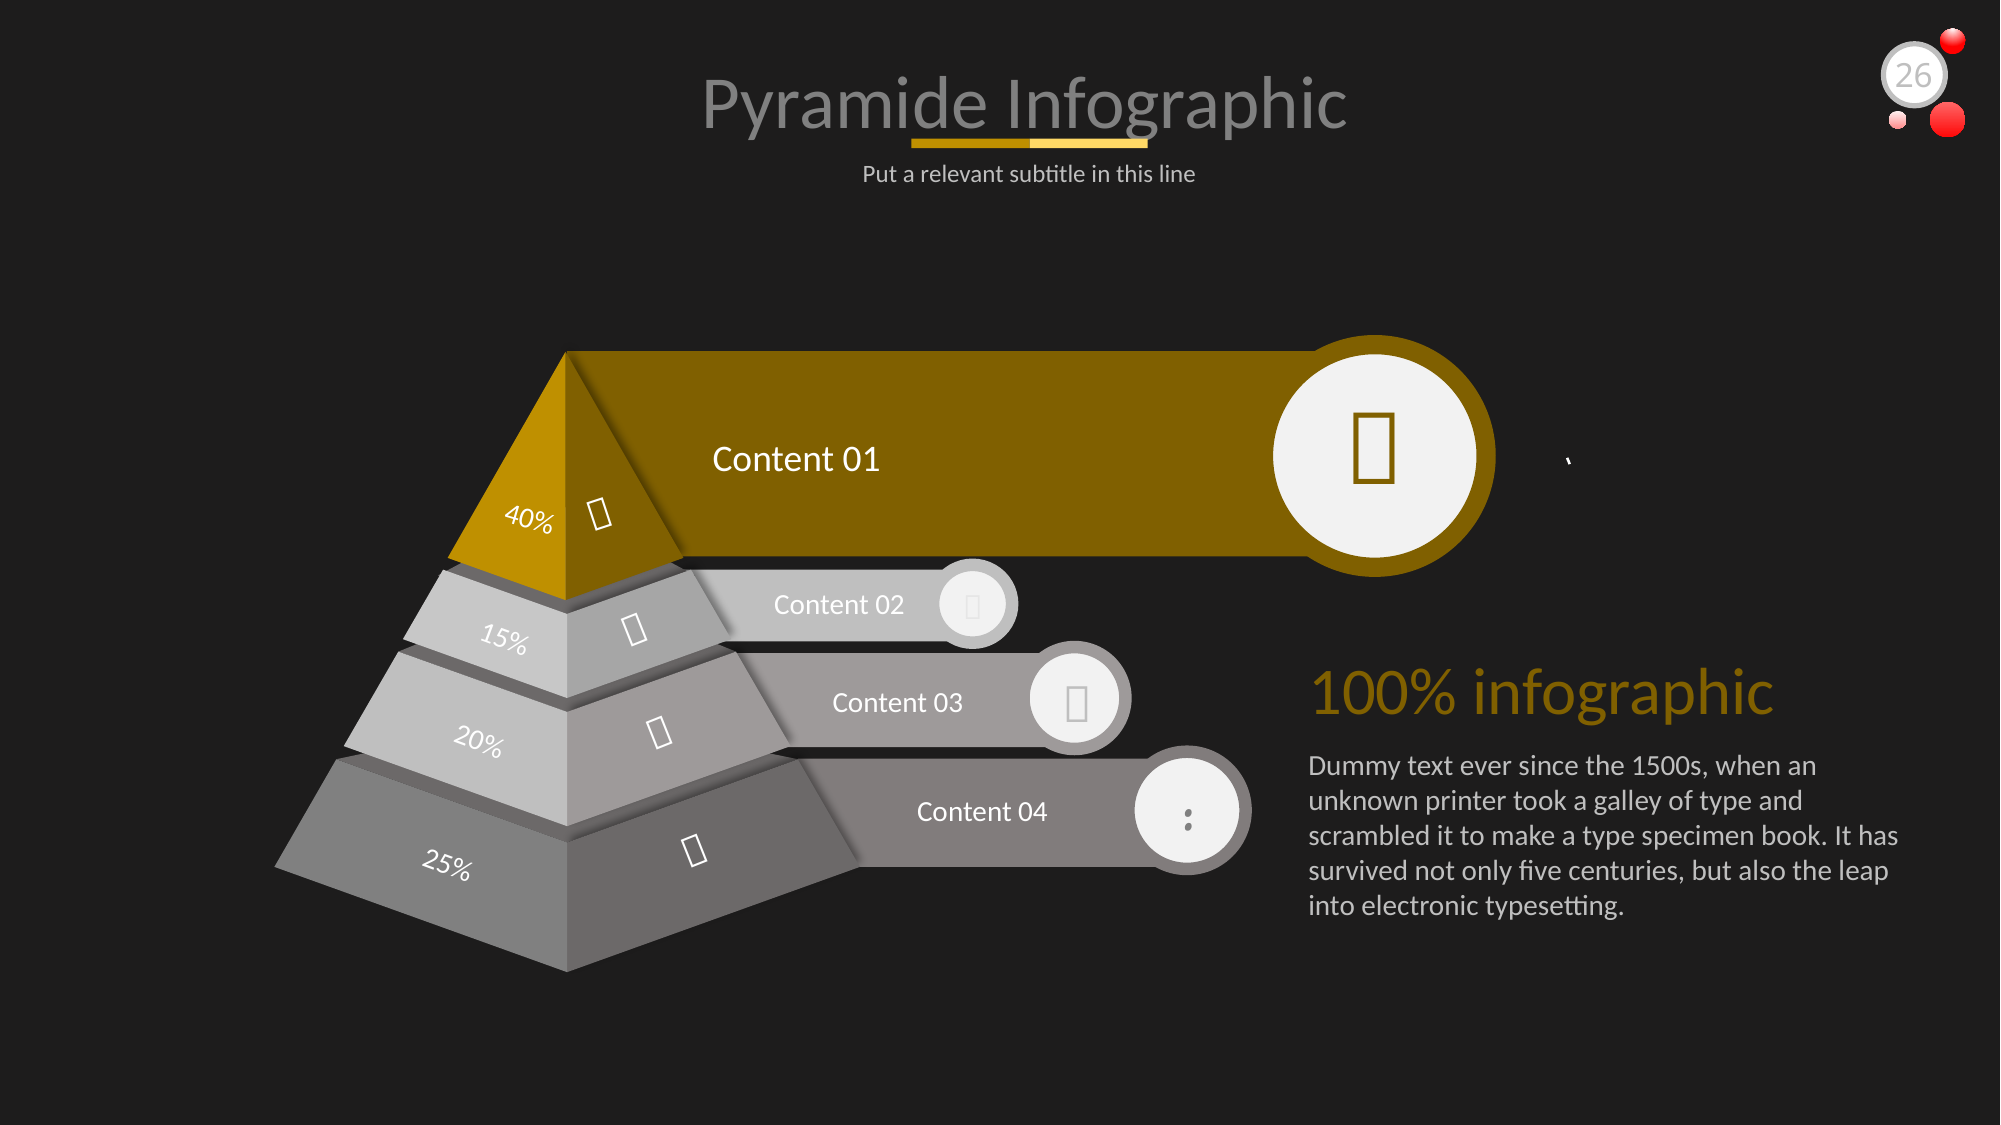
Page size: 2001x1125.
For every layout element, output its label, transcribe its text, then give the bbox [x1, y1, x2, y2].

text_box Pyramide Infographic [597, 1, 1454, 152]
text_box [860, 564, 1013, 643]
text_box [860, 647, 1126, 749]
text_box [439, 698, 710, 766]
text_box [464, 595, 686, 664]
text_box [1876, 28, 1966, 138]
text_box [911, 138, 1148, 149]
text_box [817, 664, 1108, 741]
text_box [408, 817, 746, 890]
text_box 100% infographic Dummy text ever since the 1500s, when an unknown printer took a galley of type and scrambled it to make a type specimen book. It has survived not only five centuries, but also the leap into electronic typesetting. [1293, 640, 1930, 973]
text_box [274, 351, 860, 973]
text_box Put a relevant subtitle in this line [792, 142, 1267, 202]
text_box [566, 344, 1487, 568]
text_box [697, 376, 1428, 514]
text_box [490, 480, 651, 546]
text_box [902, 768, 1219, 855]
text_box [759, 578, 1004, 634]
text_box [860, 751, 1246, 869]
